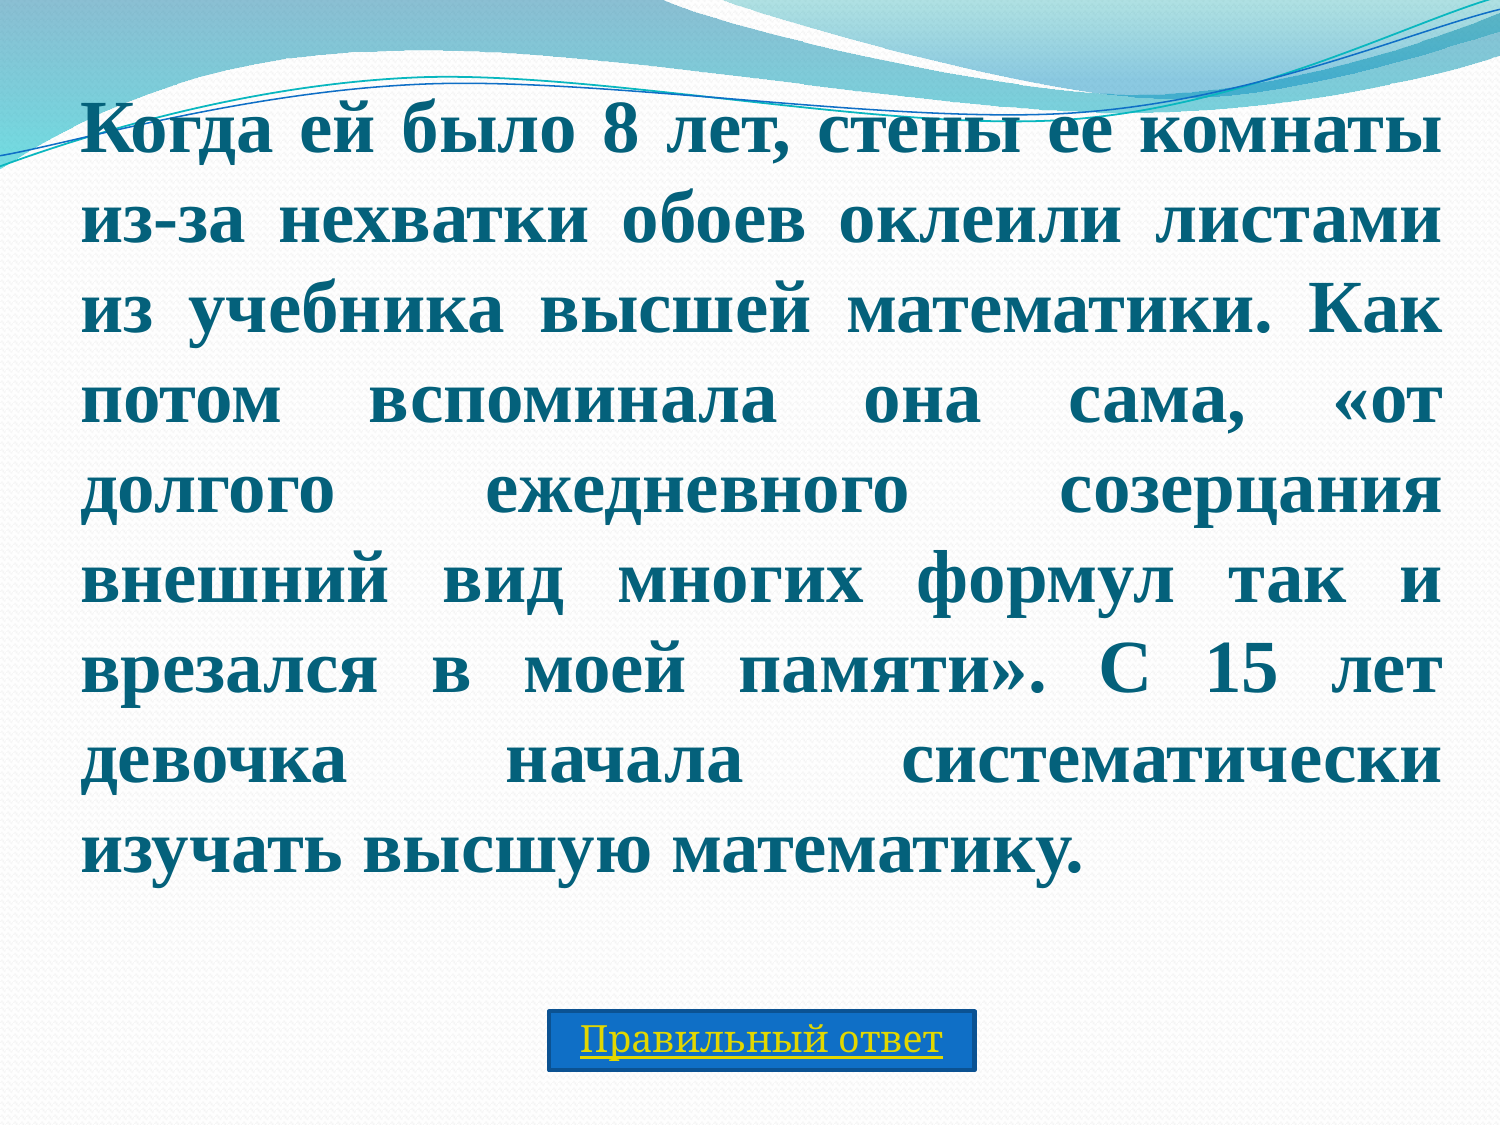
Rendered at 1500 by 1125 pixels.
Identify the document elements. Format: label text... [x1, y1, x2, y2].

text_box Когда ей было 8 лет, стены ее комнаты из-за нехватки обоев оклеили листами из учебника высшей математики. Как потом вспоминала она сама, «от долгого ежедневного созерцания внешний вид многих формул так и врезался в моей памяти». С 15 лет девочка начала систематически изучать высшую математику. [64, 70, 1459, 896]
text_box Правильный ответ [547, 1009, 977, 1072]
